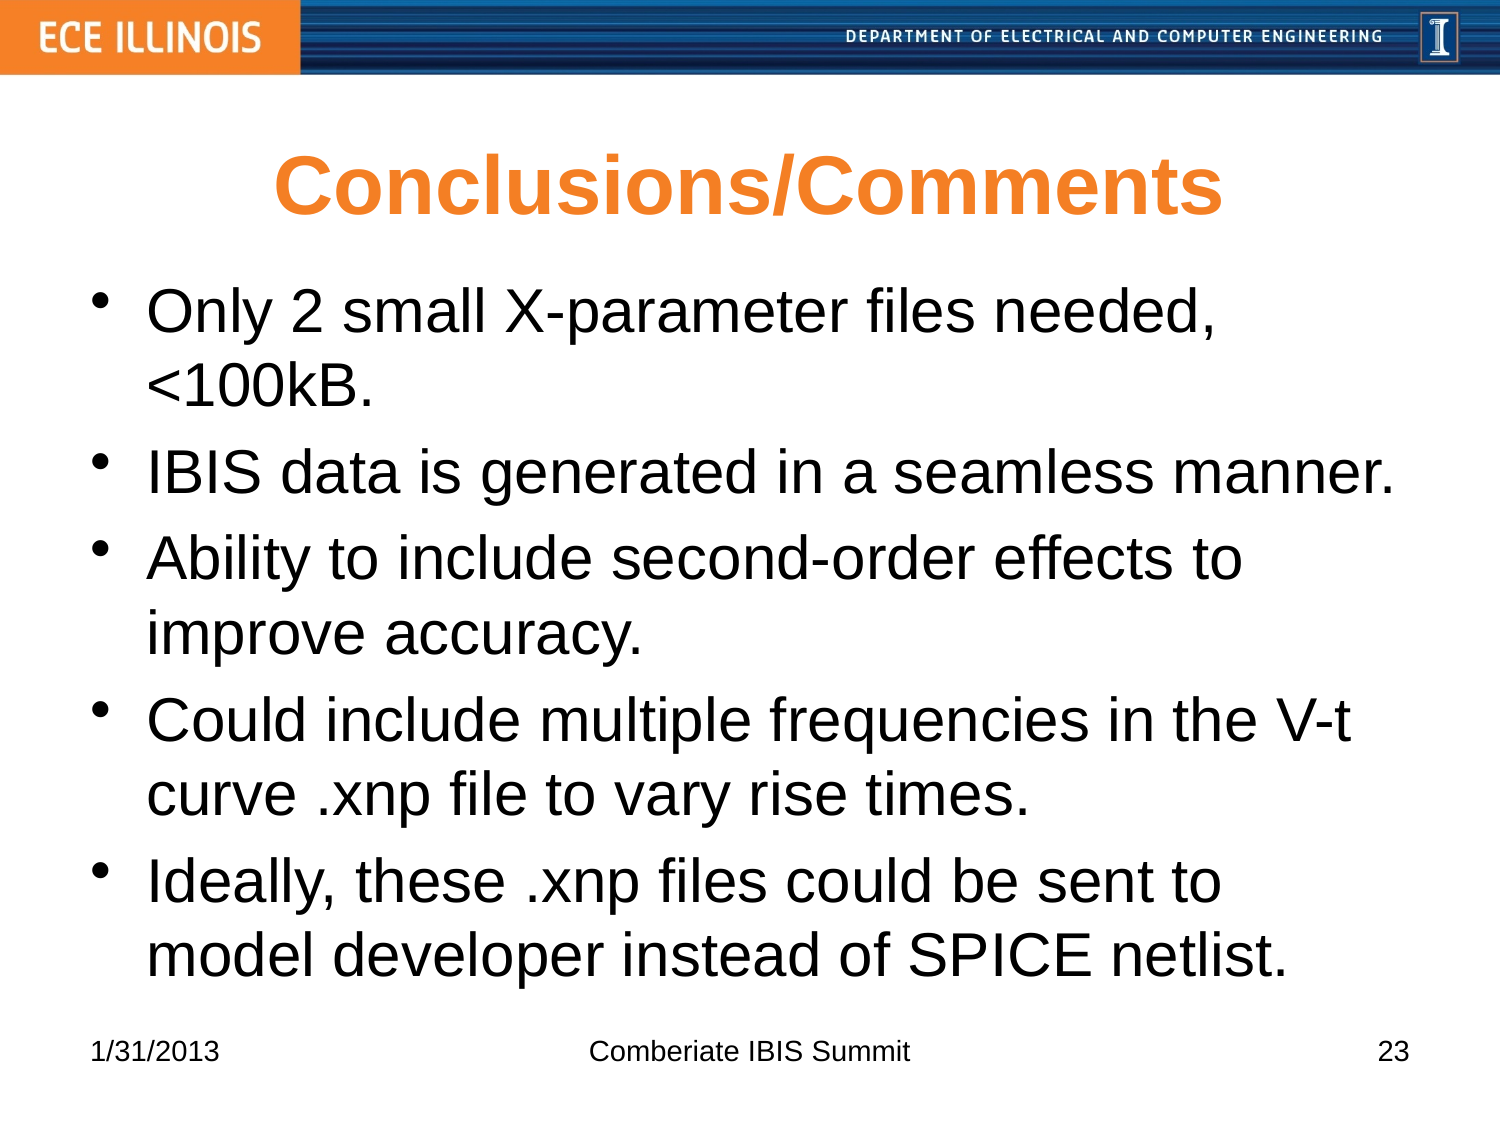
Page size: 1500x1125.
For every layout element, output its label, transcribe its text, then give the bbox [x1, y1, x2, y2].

title Conclusions/Comments [75, 87, 1425, 262]
list Only 2 small X-parameter files needed, <100kB. IBIS data is generated in a seamless manner. Ability to include second-order effects to improve accuracy. Could include multiple frequencies in the V-t curve .xnp file to vary rise times. Ideally, these .xnp files could be sent to model developer instead of SPICE netlist. [75, 262, 1425, 1005]
footer Comberiate IBIS Summit [512, 1024, 988, 1103]
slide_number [74, 1024, 426, 1103]
slide_number 23 [1074, 1024, 1426, 1103]
picture [0, 0, 1500, 1125]
